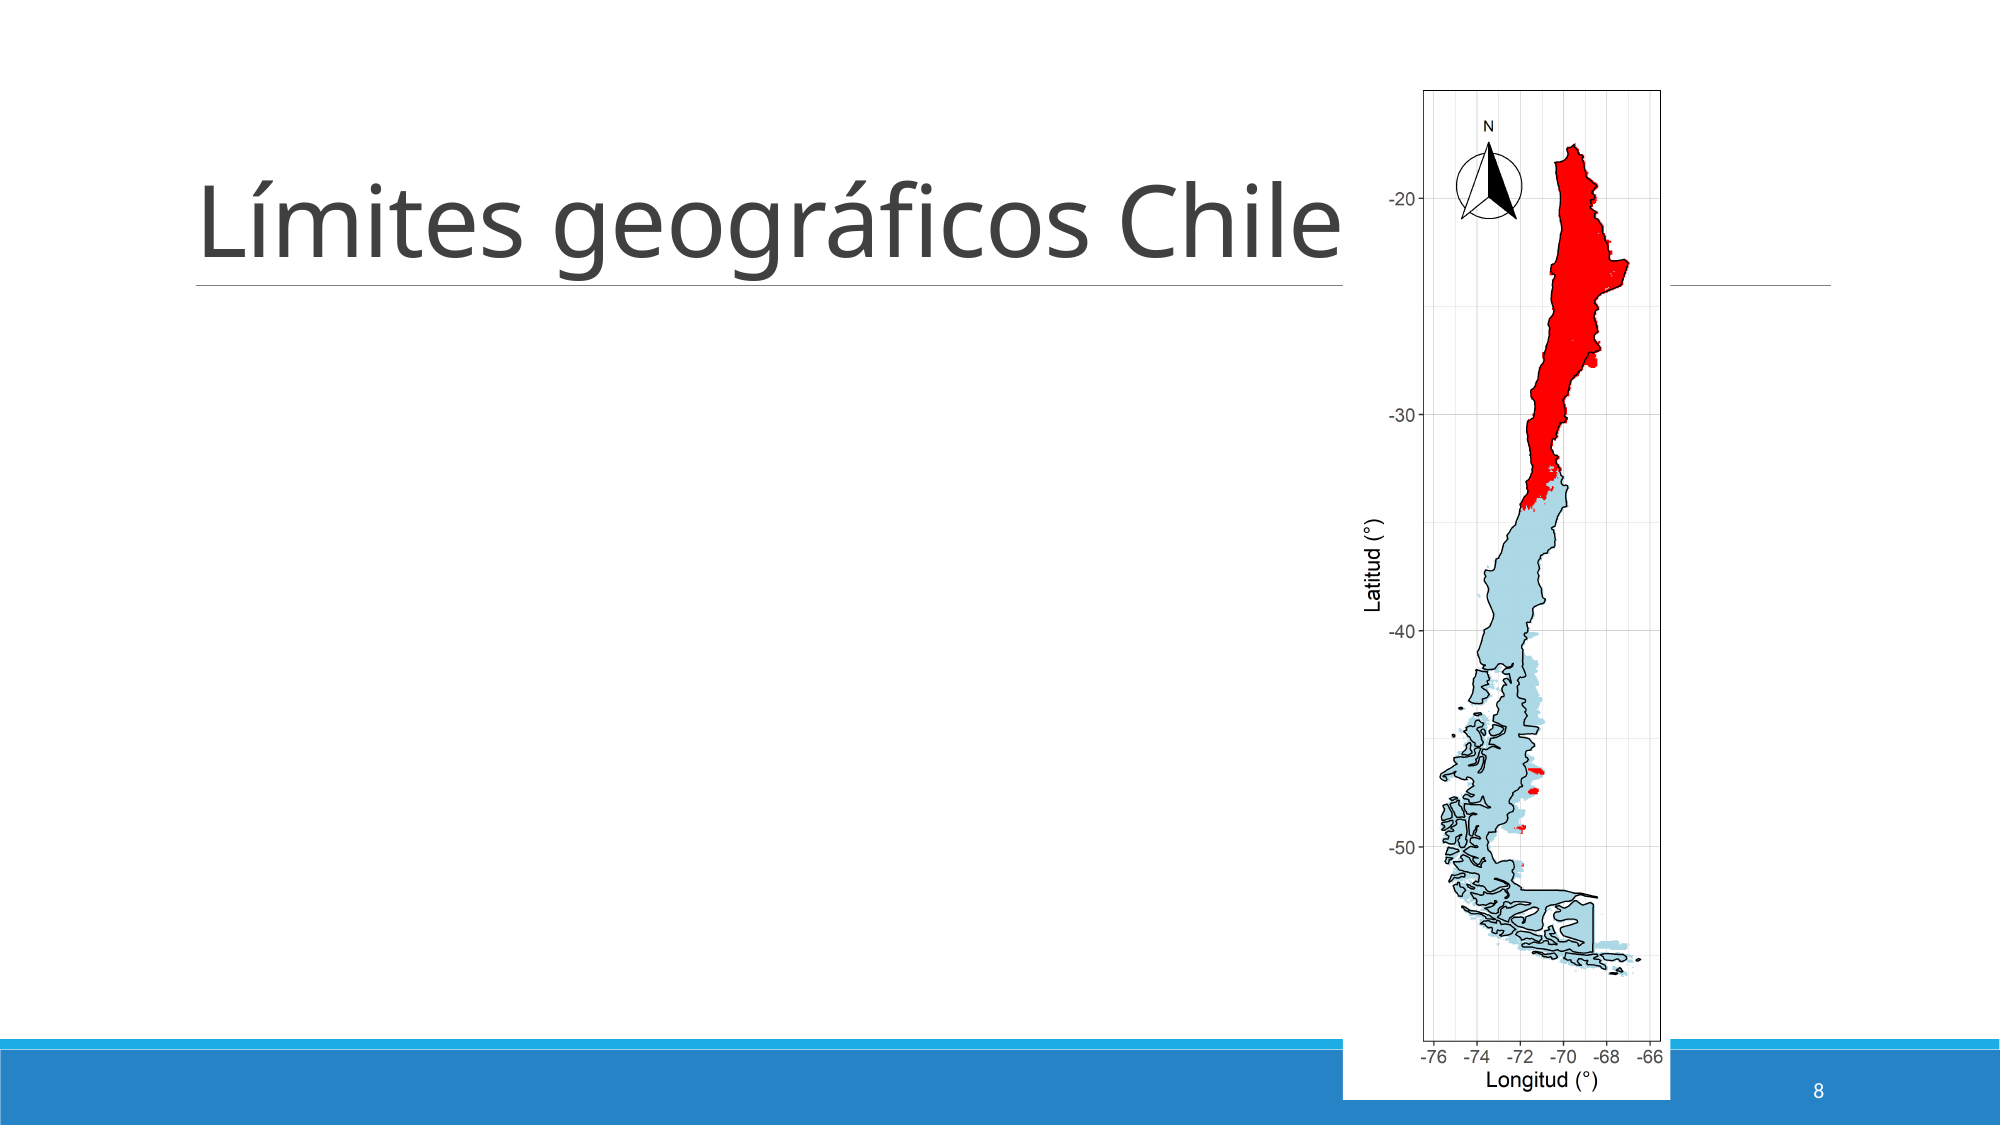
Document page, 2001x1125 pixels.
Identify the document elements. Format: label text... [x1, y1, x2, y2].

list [1342, 84, 1671, 1101]
title Límites geográficos Chile [180, 47, 1830, 285]
slide_number 8 [1624, 1059, 1840, 1120]
